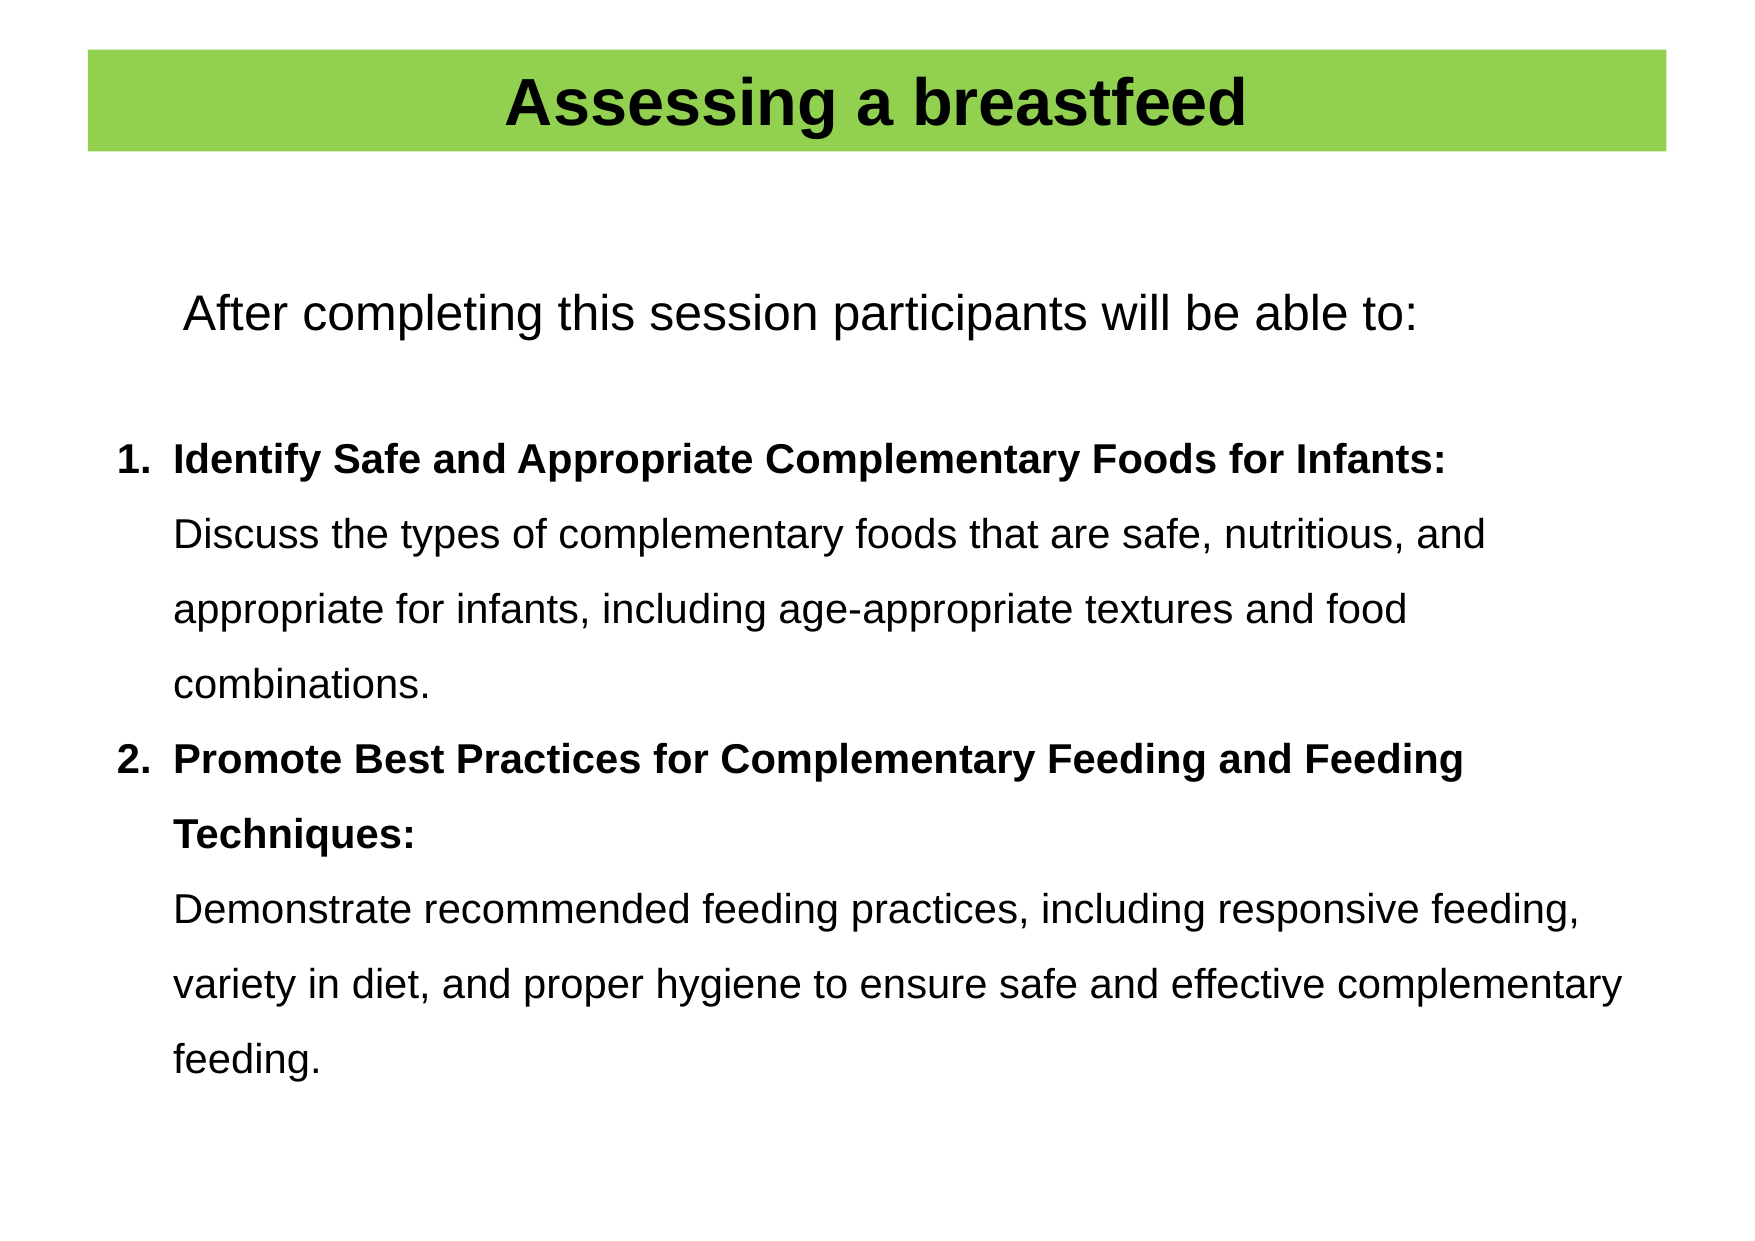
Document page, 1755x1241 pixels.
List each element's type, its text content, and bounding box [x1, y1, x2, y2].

list After completing this session participants will be able to: [101, 255, 1707, 1166]
title Assessing a breastfeed [87, 49, 1667, 152]
text_box Identify Safe and Appropriate Complementary Foods for Infants: Discuss the types of complementary foods that are safe, nutritious, and appropriate for infants, including age-appropriate textures and food combinations. Promote Best Practices for Complementary Feeding and Feeding Techniques: Demonstrate recommended feeding practices, including responsive feeding, variety in diet, and proper hygiene to ensure safe and effective complementary feeding. [101, 399, 1667, 1090]
